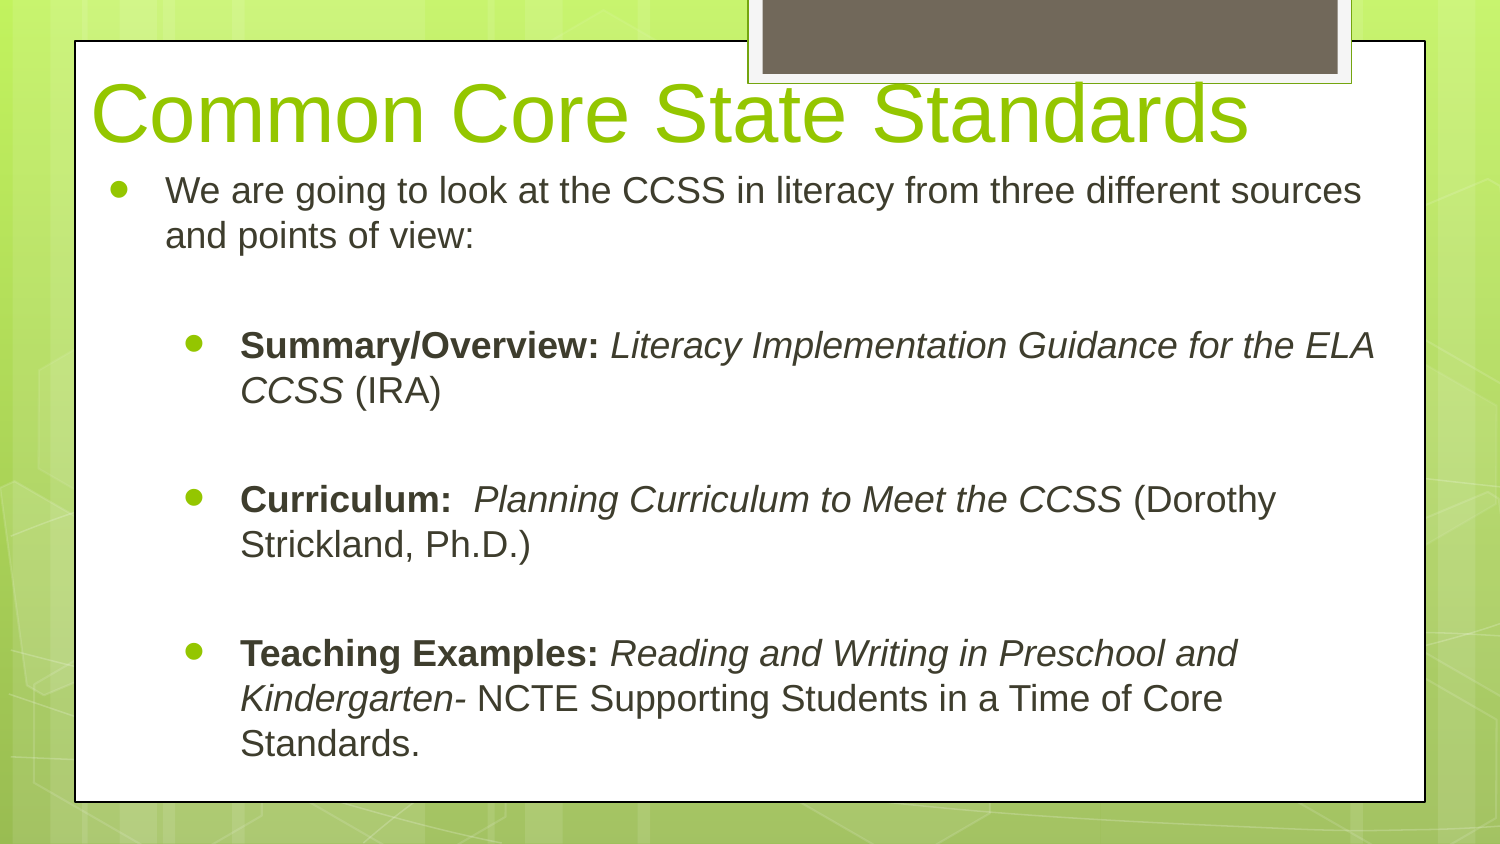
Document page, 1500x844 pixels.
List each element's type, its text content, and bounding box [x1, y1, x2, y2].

list We are going to look at the CCSS in literacy from three different sources and points of view: Summary/Overview: Literacy Implementation Guidance for the ELA CCSS (IRA) Curriculum: Planning Curriculum to Meet the CCSS (Dorothy Strickland, Ph.D.) Teaching Examples: Reading and Writing in Preschool and Kindergarten- NCTE Supporting Students in a Time of Core Standards. [75, 151, 1425, 808]
title Common Core State Standards [75, 33, 1425, 151]
